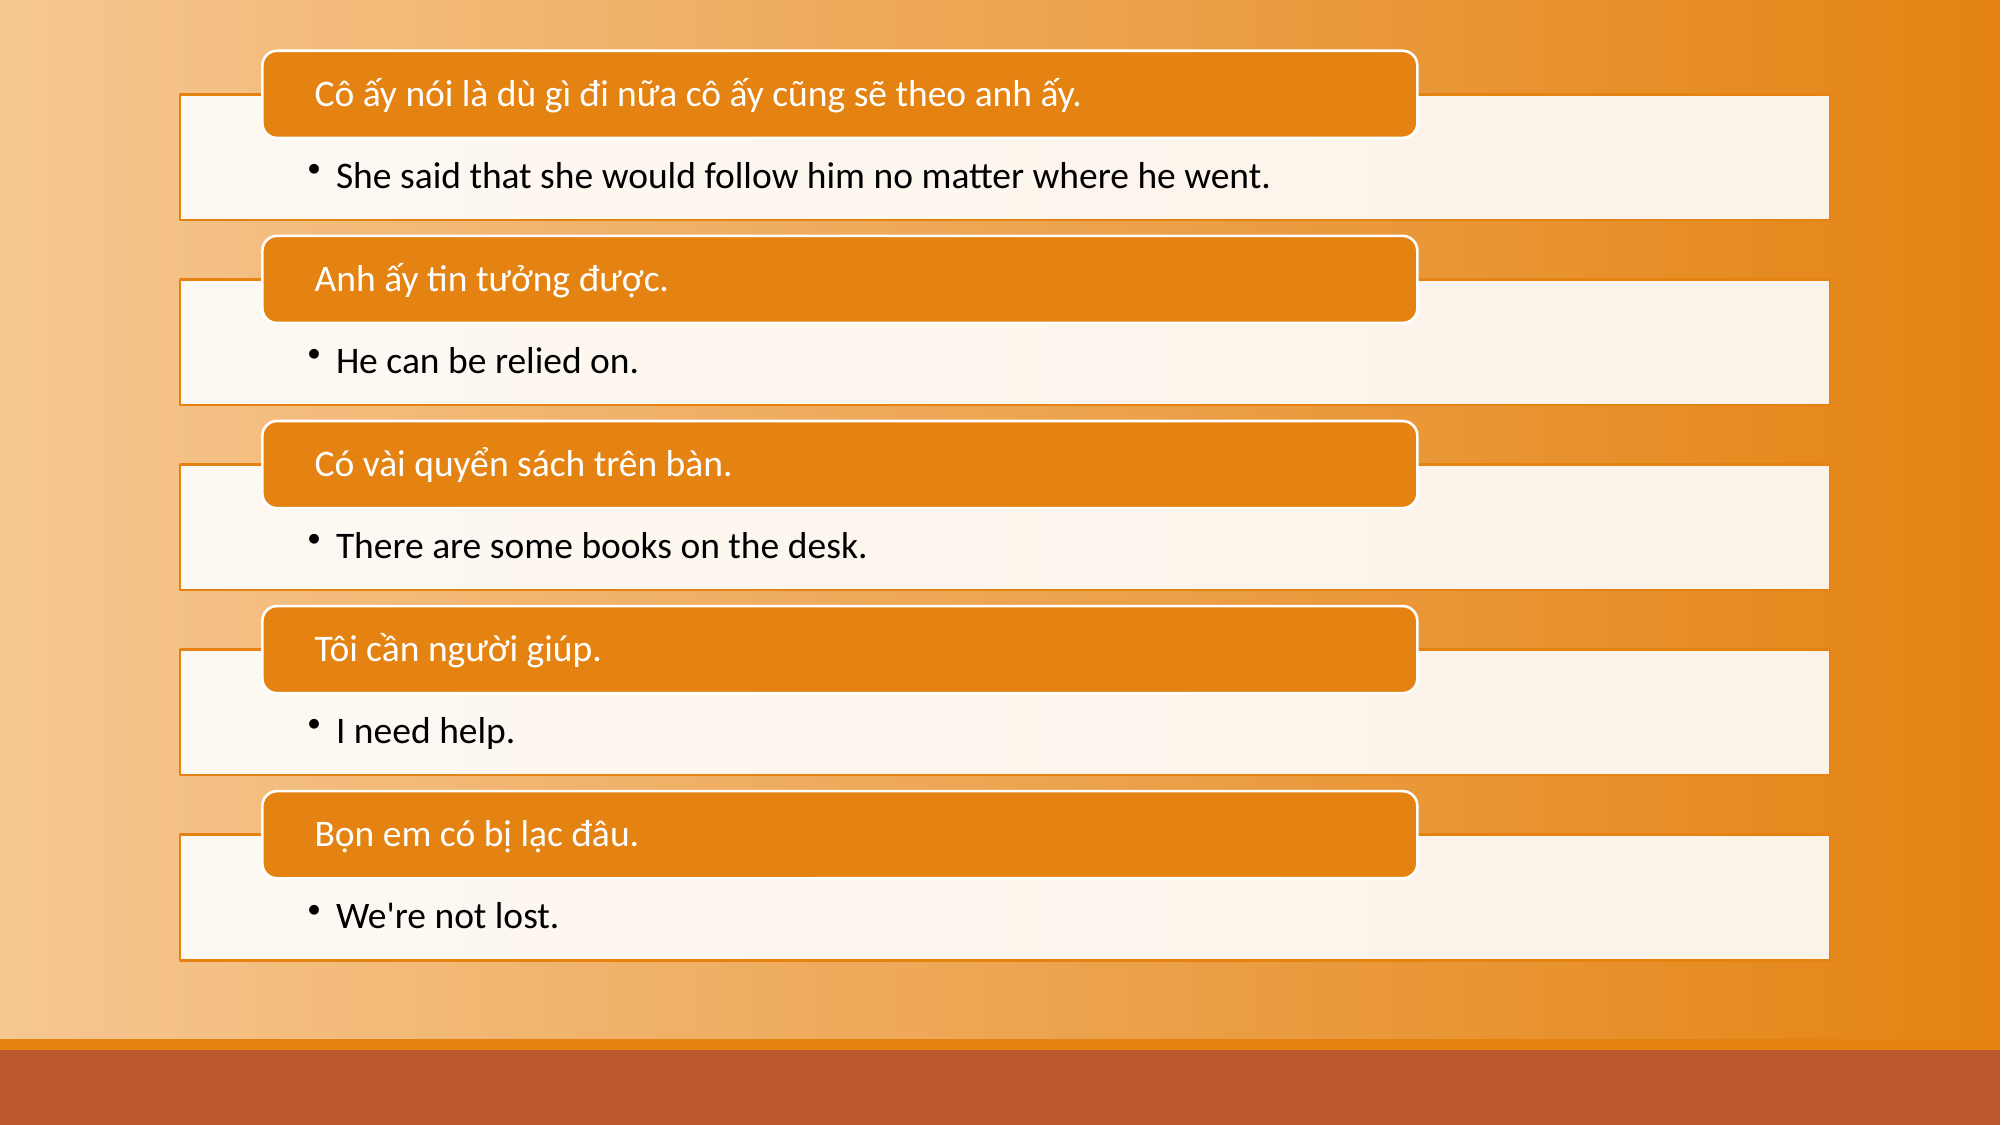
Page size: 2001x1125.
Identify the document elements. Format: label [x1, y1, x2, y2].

list [179, 47, 1831, 964]
